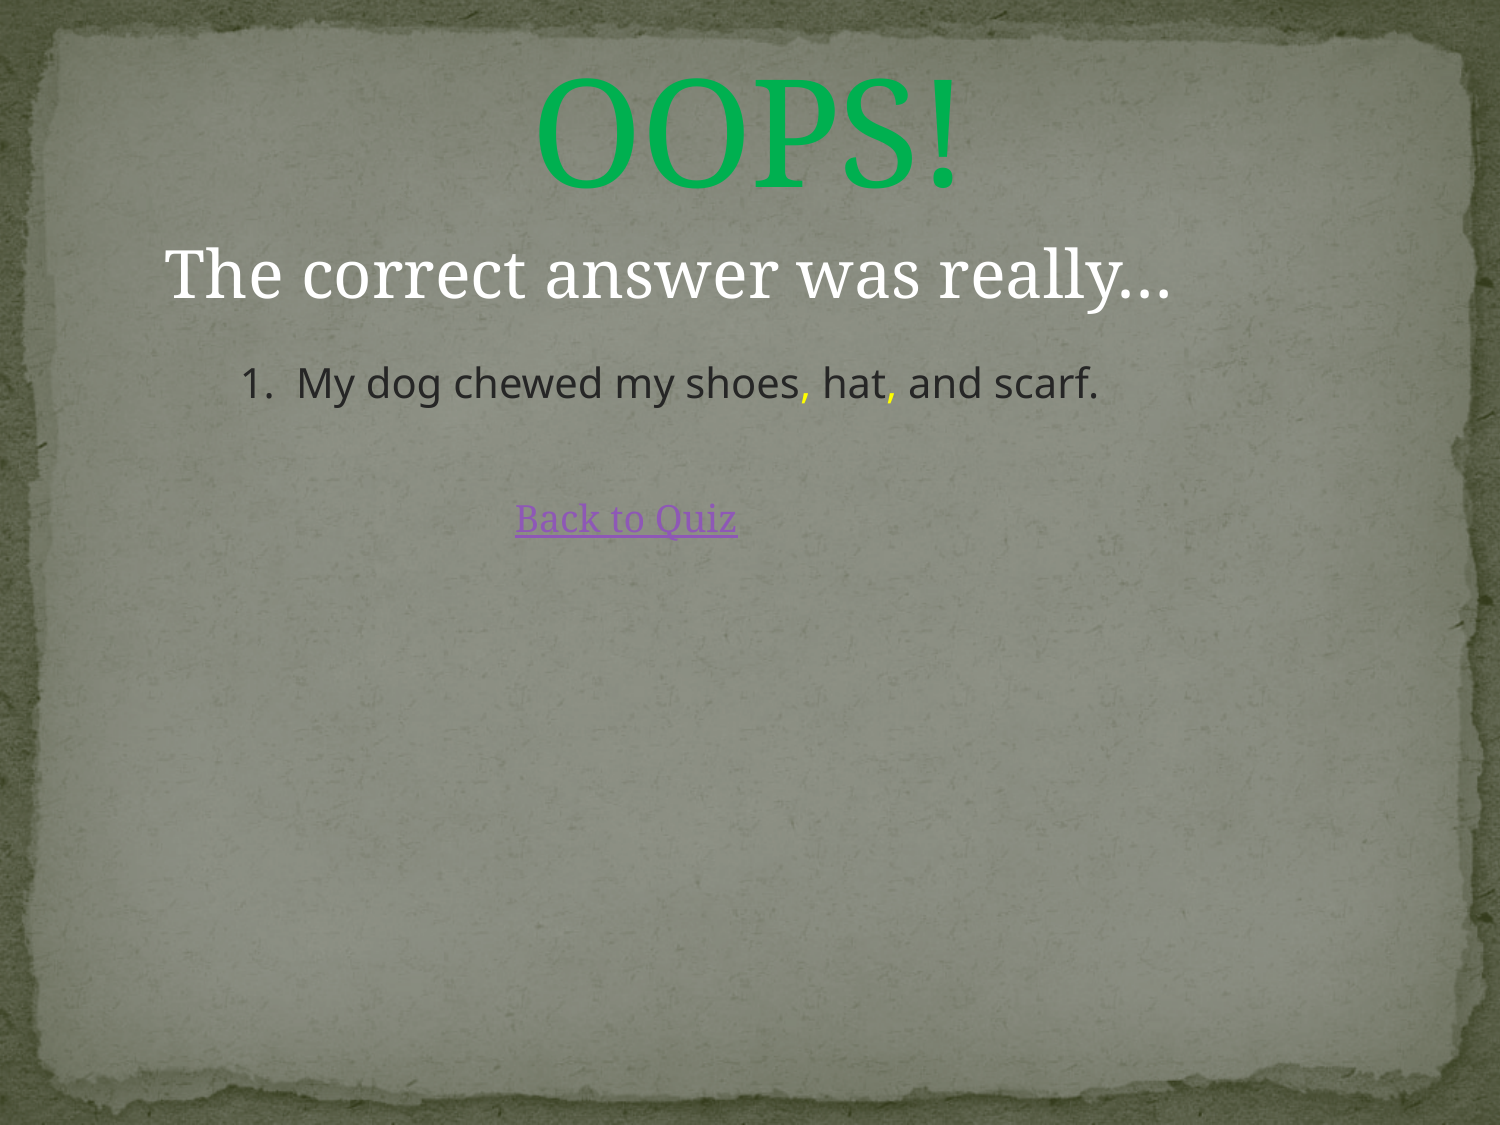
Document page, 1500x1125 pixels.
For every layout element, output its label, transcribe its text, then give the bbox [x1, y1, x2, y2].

text_box The correct answer was really… [150, 224, 1325, 320]
title OOPS! [74, 24, 1425, 225]
text_box Back to Quiz [500, 487, 1138, 554]
text_box My dog chewed my shoes, hat, and scarf. [225, 349, 1300, 465]
